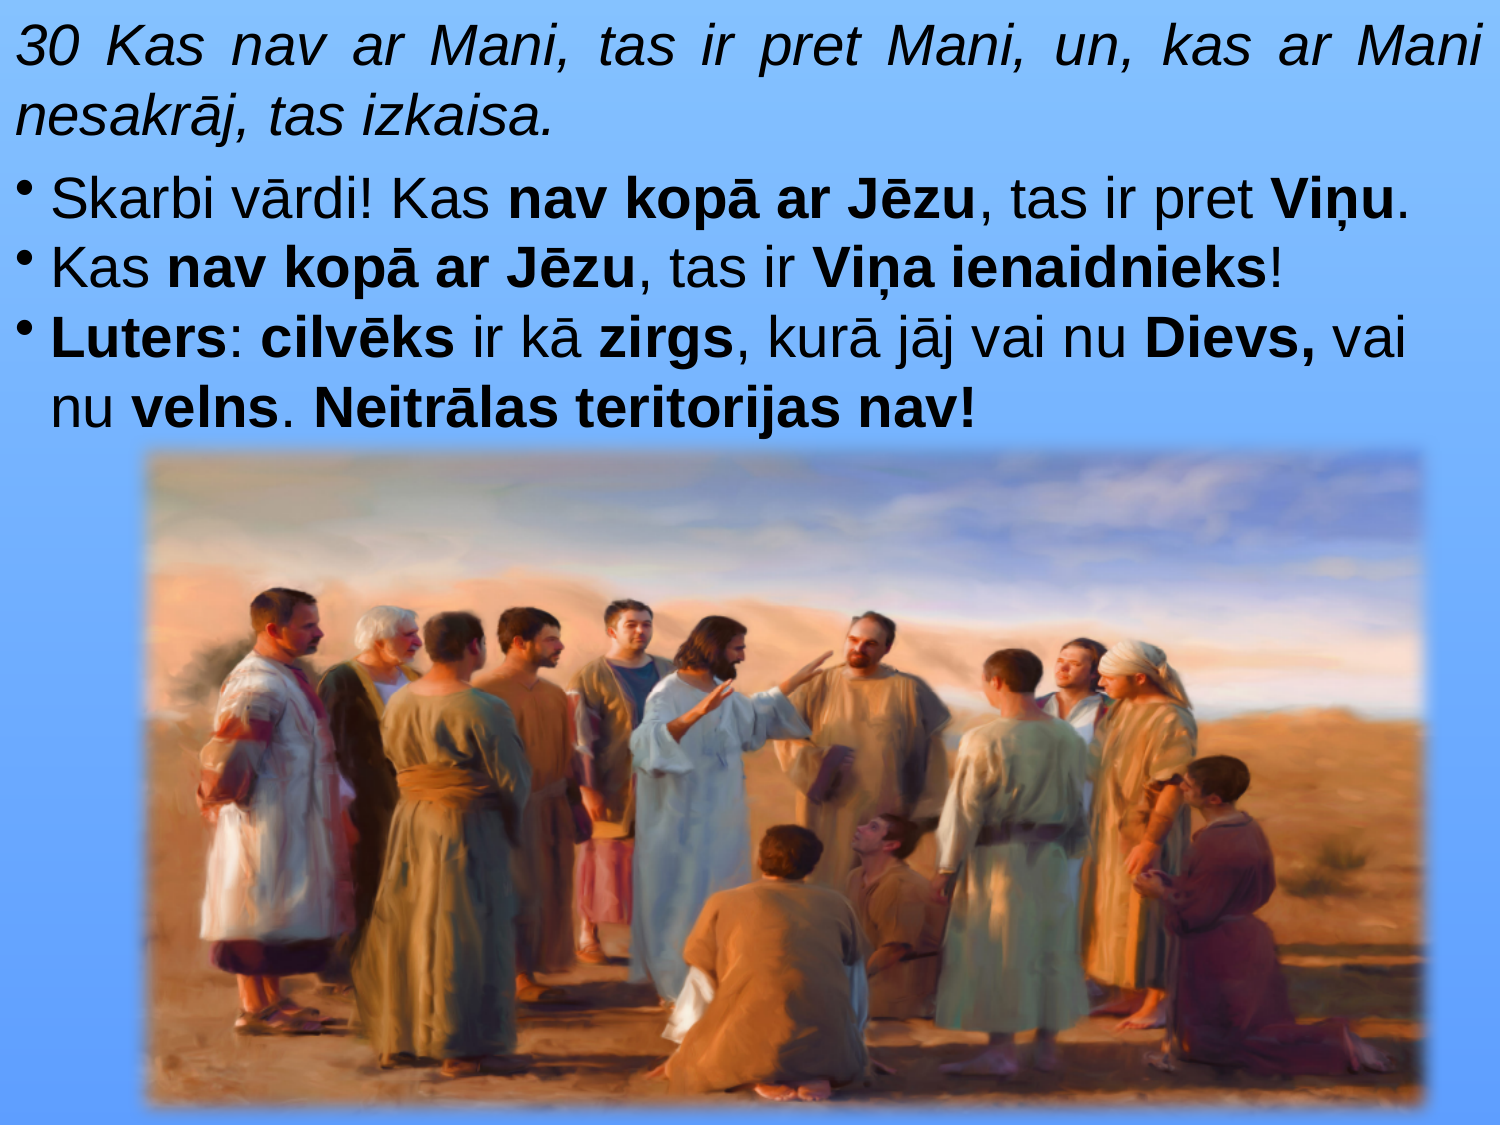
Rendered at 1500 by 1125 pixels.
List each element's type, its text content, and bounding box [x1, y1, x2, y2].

text_box Skarbi vārdi! Kas nav kopā ar Jēzu, tas ir pret Viņu. Kas nav kopā ar Jēzu, tas ir Viņa ienaidnieks! Luters: cilvēks ir kā zirgs, kurā jāj vai nu Dievs, vai nu velns. Neitrālas teritorijas nav! [0, 152, 1500, 447]
list 30 Kas nav ar Mani, tas ir pret Mani, un, kas ar Mani nesakrāj, tas izkaisa. [0, 0, 1500, 152]
picture [128, 433, 1442, 1125]
